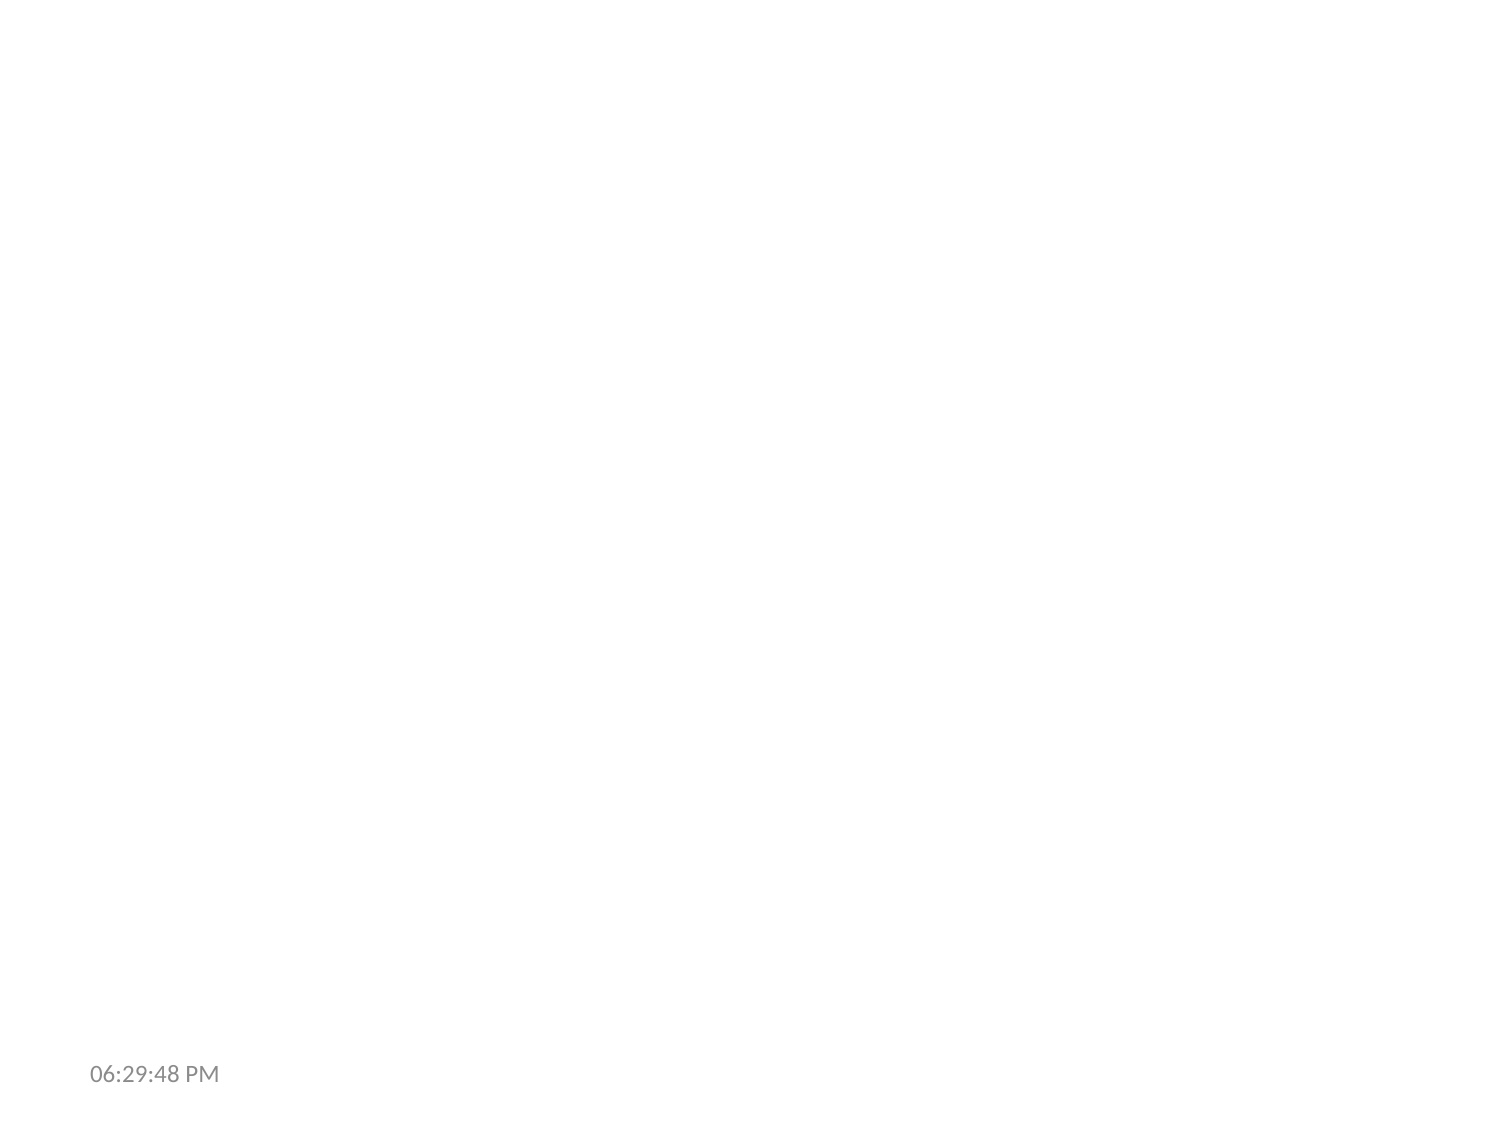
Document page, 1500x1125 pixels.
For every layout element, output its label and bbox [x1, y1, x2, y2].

slide_number [75, 1042, 425, 1103]
